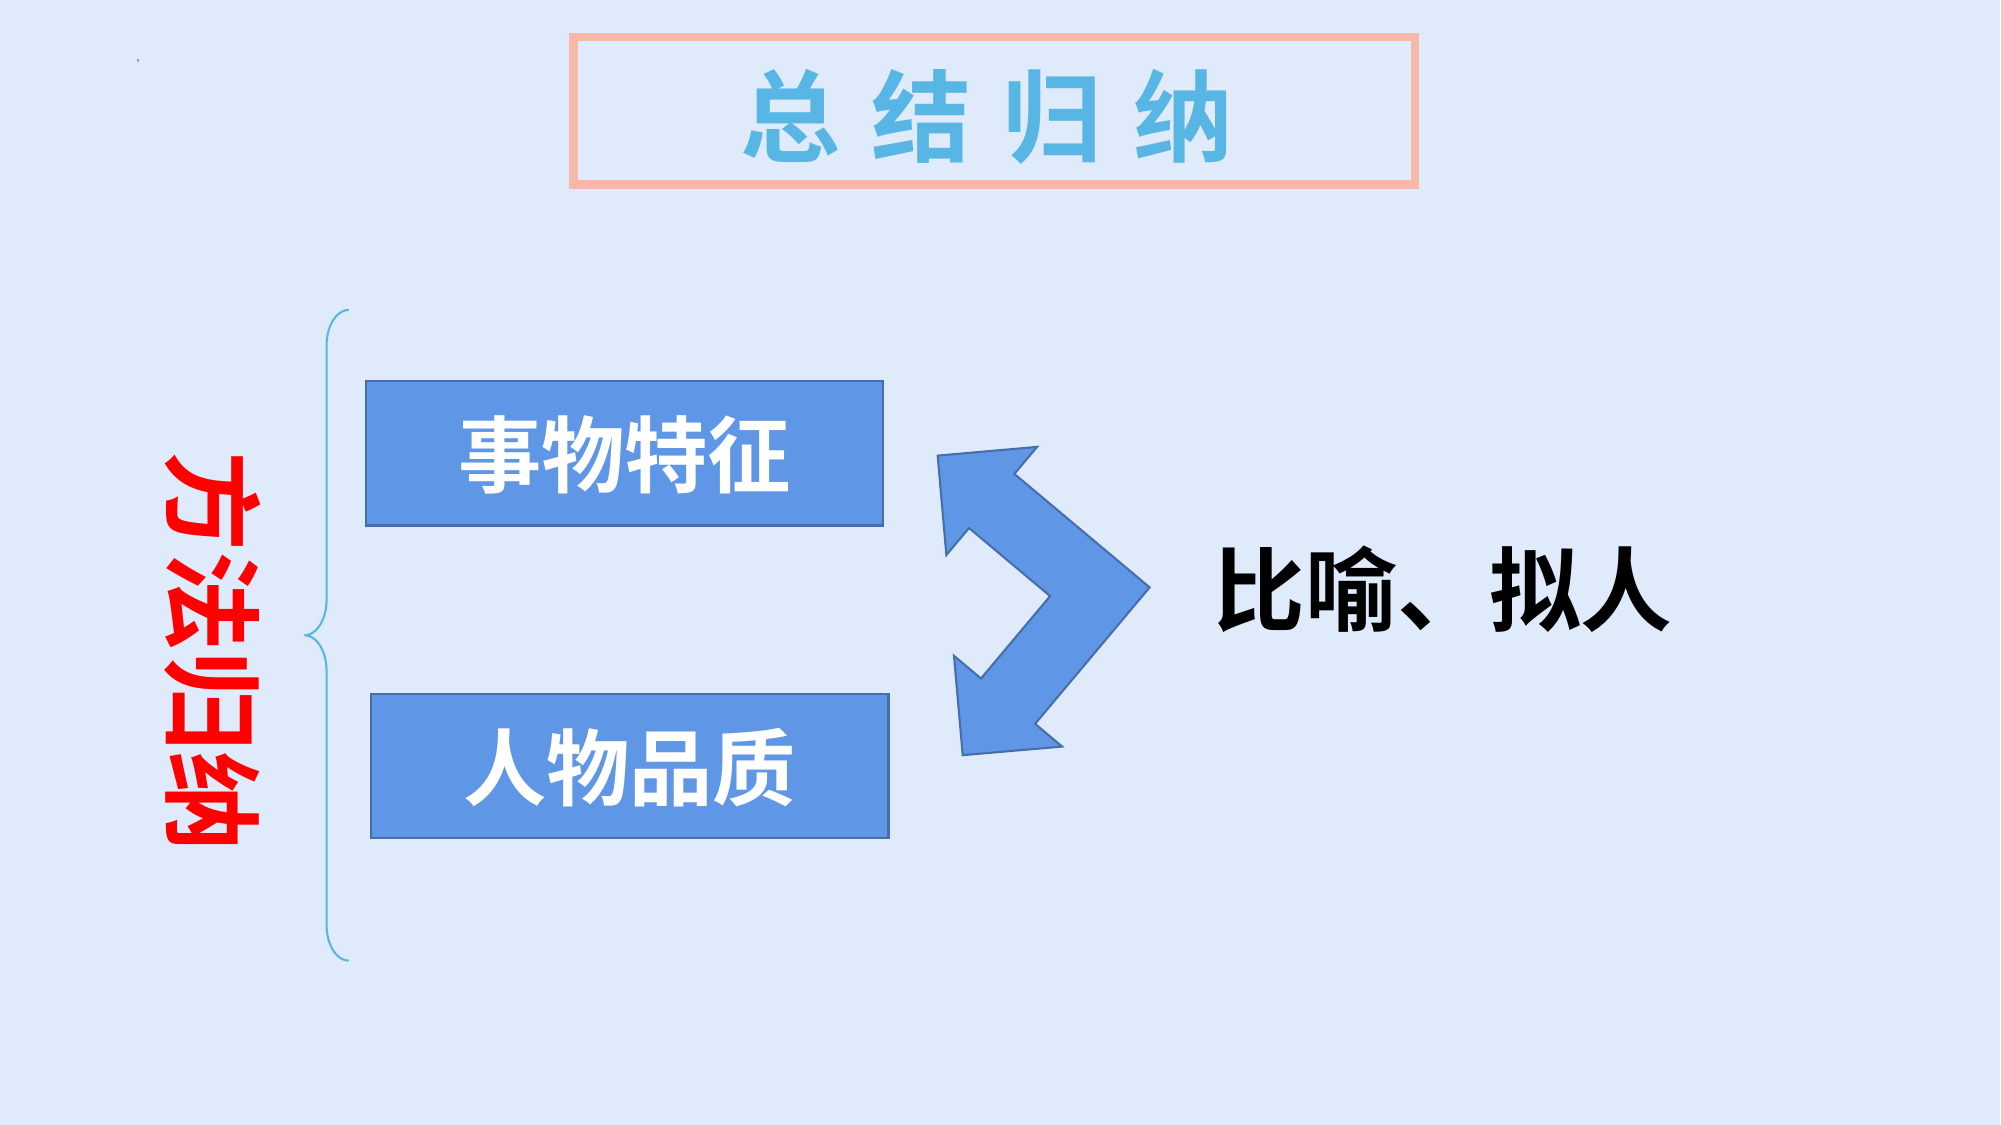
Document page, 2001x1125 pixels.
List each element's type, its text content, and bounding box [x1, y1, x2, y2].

text_box 人物品质 [370, 693, 890, 839]
text_box 方法归纳 [130, 436, 283, 930]
text_box 事物特征 [365, 380, 884, 527]
text_box 总结归纳 [725, 47, 1249, 182]
text_box 比喻、拟人 [1199, 525, 1850, 651]
text_box [304, 308, 349, 962]
text_box [936, 445, 1152, 757]
text_box [572, 36, 1416, 185]
